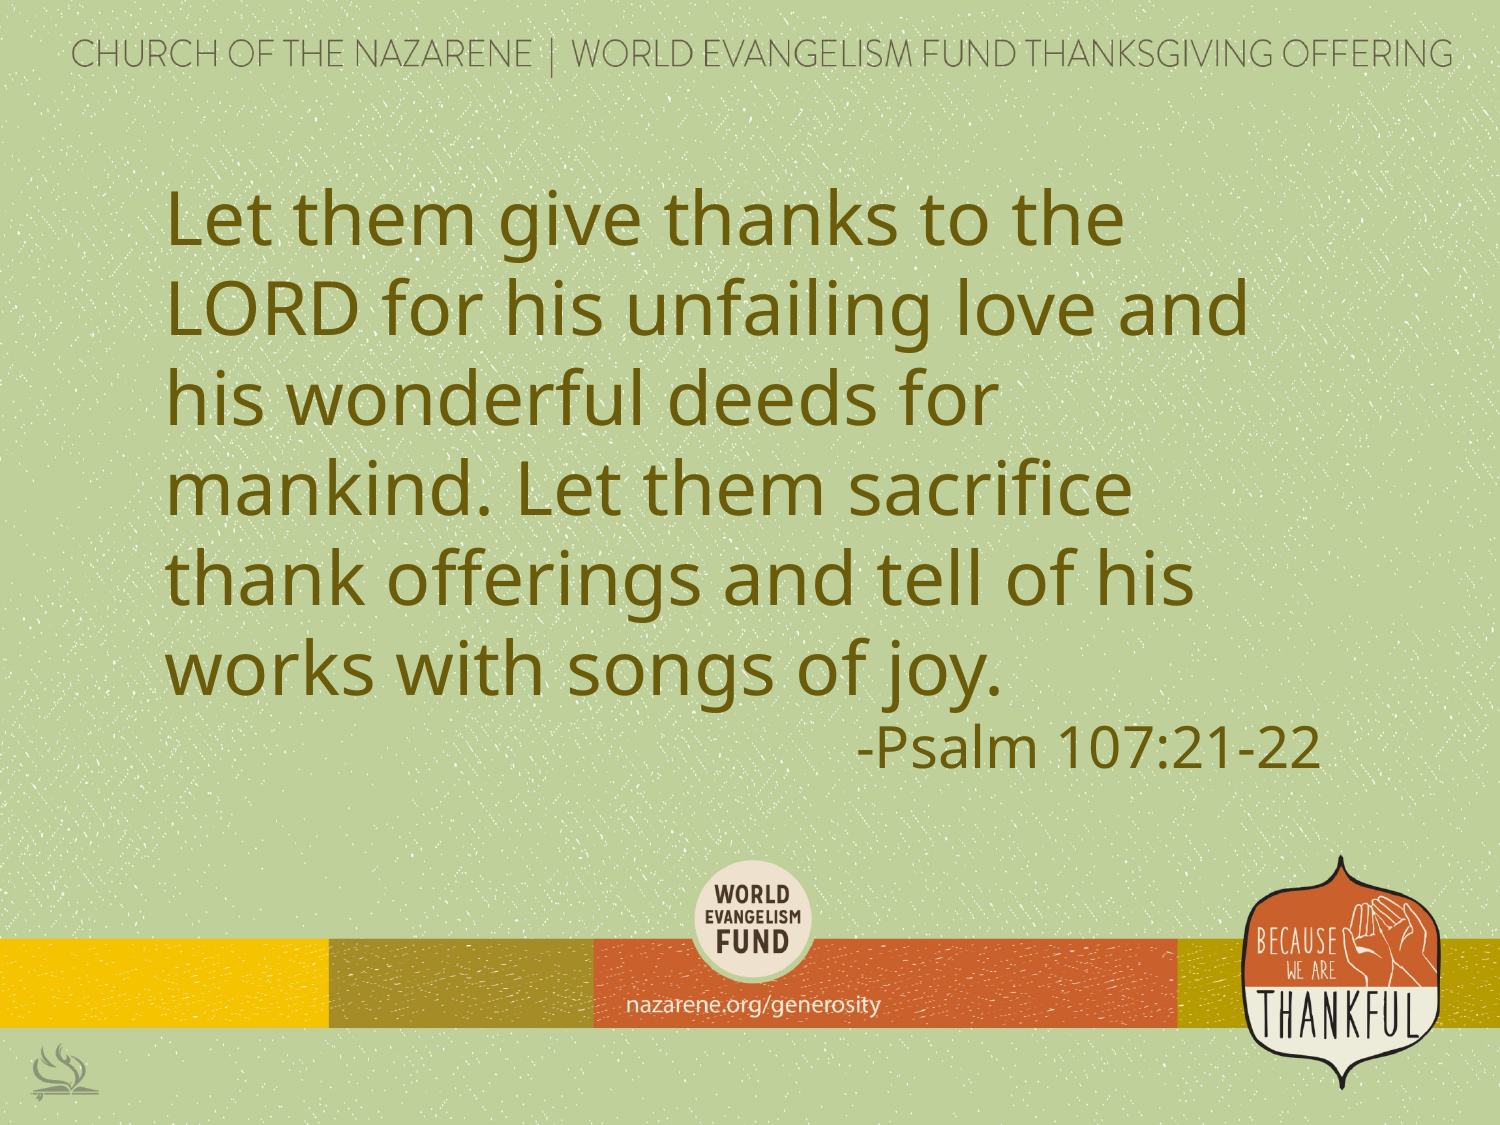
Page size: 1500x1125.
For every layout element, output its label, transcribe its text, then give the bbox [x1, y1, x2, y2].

picture [0, 0, 1500, 1125]
text_box Let them give thanks to the LORD for his unfailing love and his wonderful deeds for mankind. Let them sacrifice thank offerings and tell of his works with songs of joy. -Psalm 107:21-22 [149, 162, 1338, 788]
